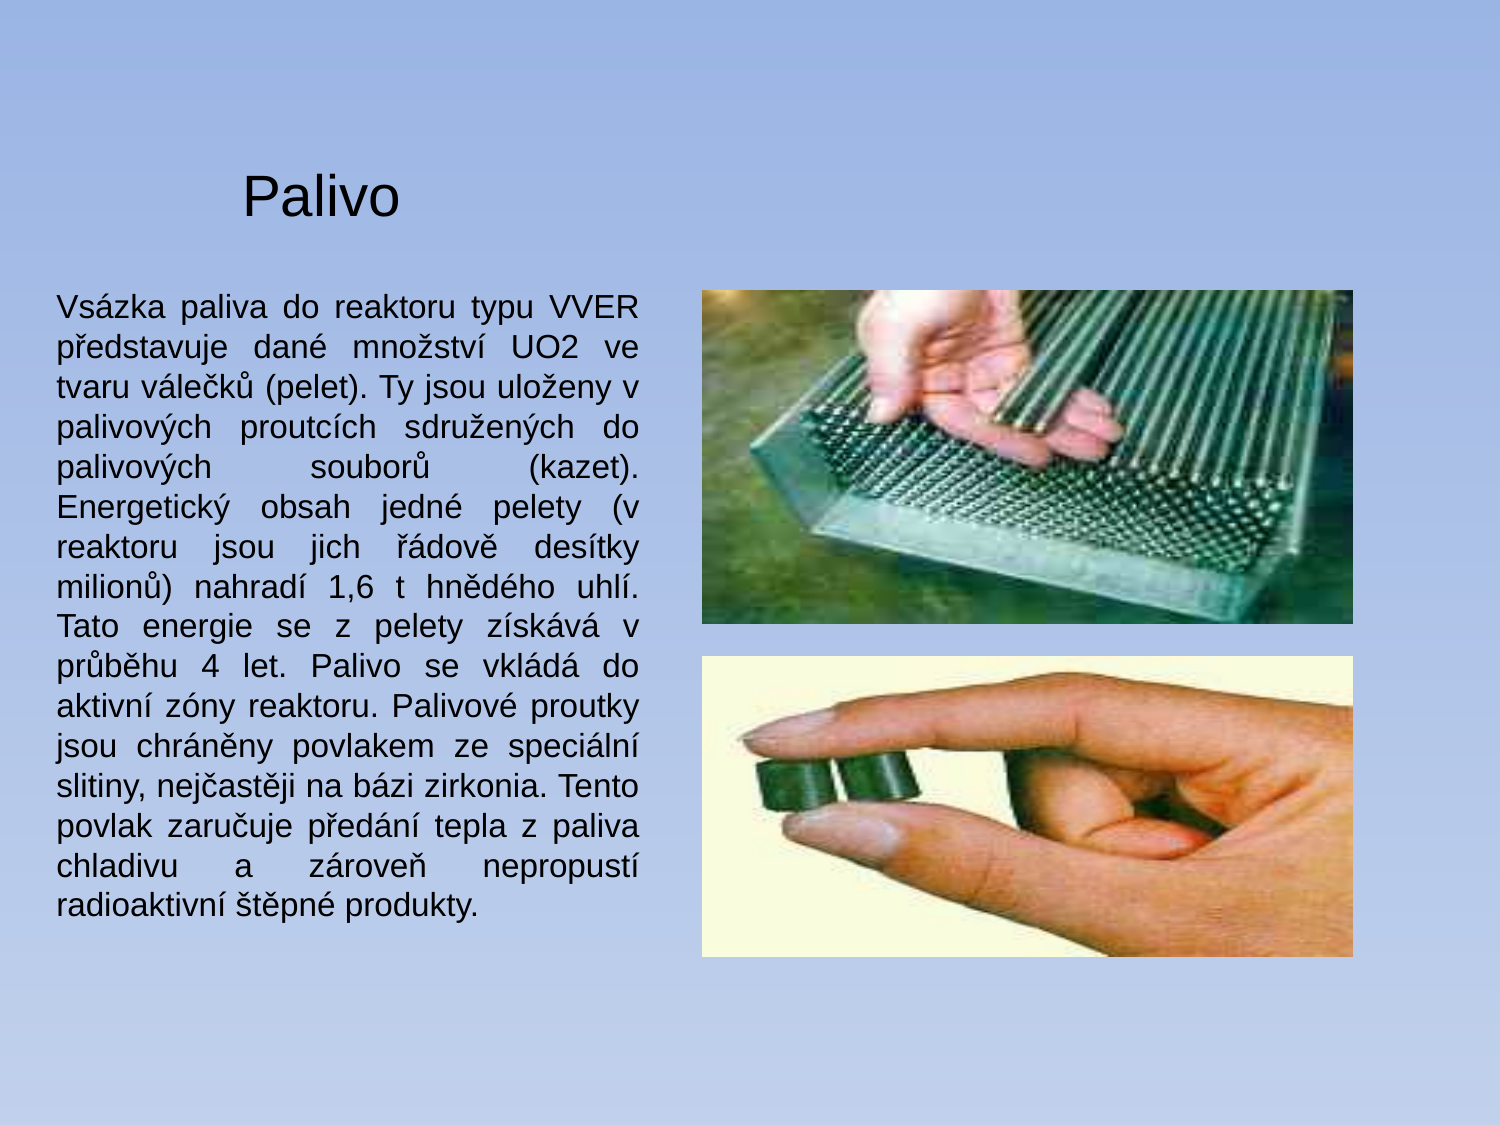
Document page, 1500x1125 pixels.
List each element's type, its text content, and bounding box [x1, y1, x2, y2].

picture [702, 290, 1353, 624]
title Palivo [75, 44, 569, 231]
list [702, 656, 1353, 958]
list Vsázka paliva do reaktoru typu VVER představuje dané množství UO2 ve tvaru válečků (pelet). Ty jsou uloženy v palivových proutcích sdružených do palivových souborů (kazet). Energetický obsah jedné pelety (v reaktoru jsou jich řádově desítky milionů) nahradí 1,6 t hnědého uhlí. Tato energie se z pelety získává v průběhu 4 let. Palivo se vkládá do aktivní zóny reaktoru. Palivové proutky jsou chráněny povlakem ze speciální slitiny, nejčastěji na bázi zirkonia. Tento povlak zaručuje předání tepla z paliva chladivu a zároveň nepropustí radioaktivní štěpné produkty. [41, 231, 656, 1002]
